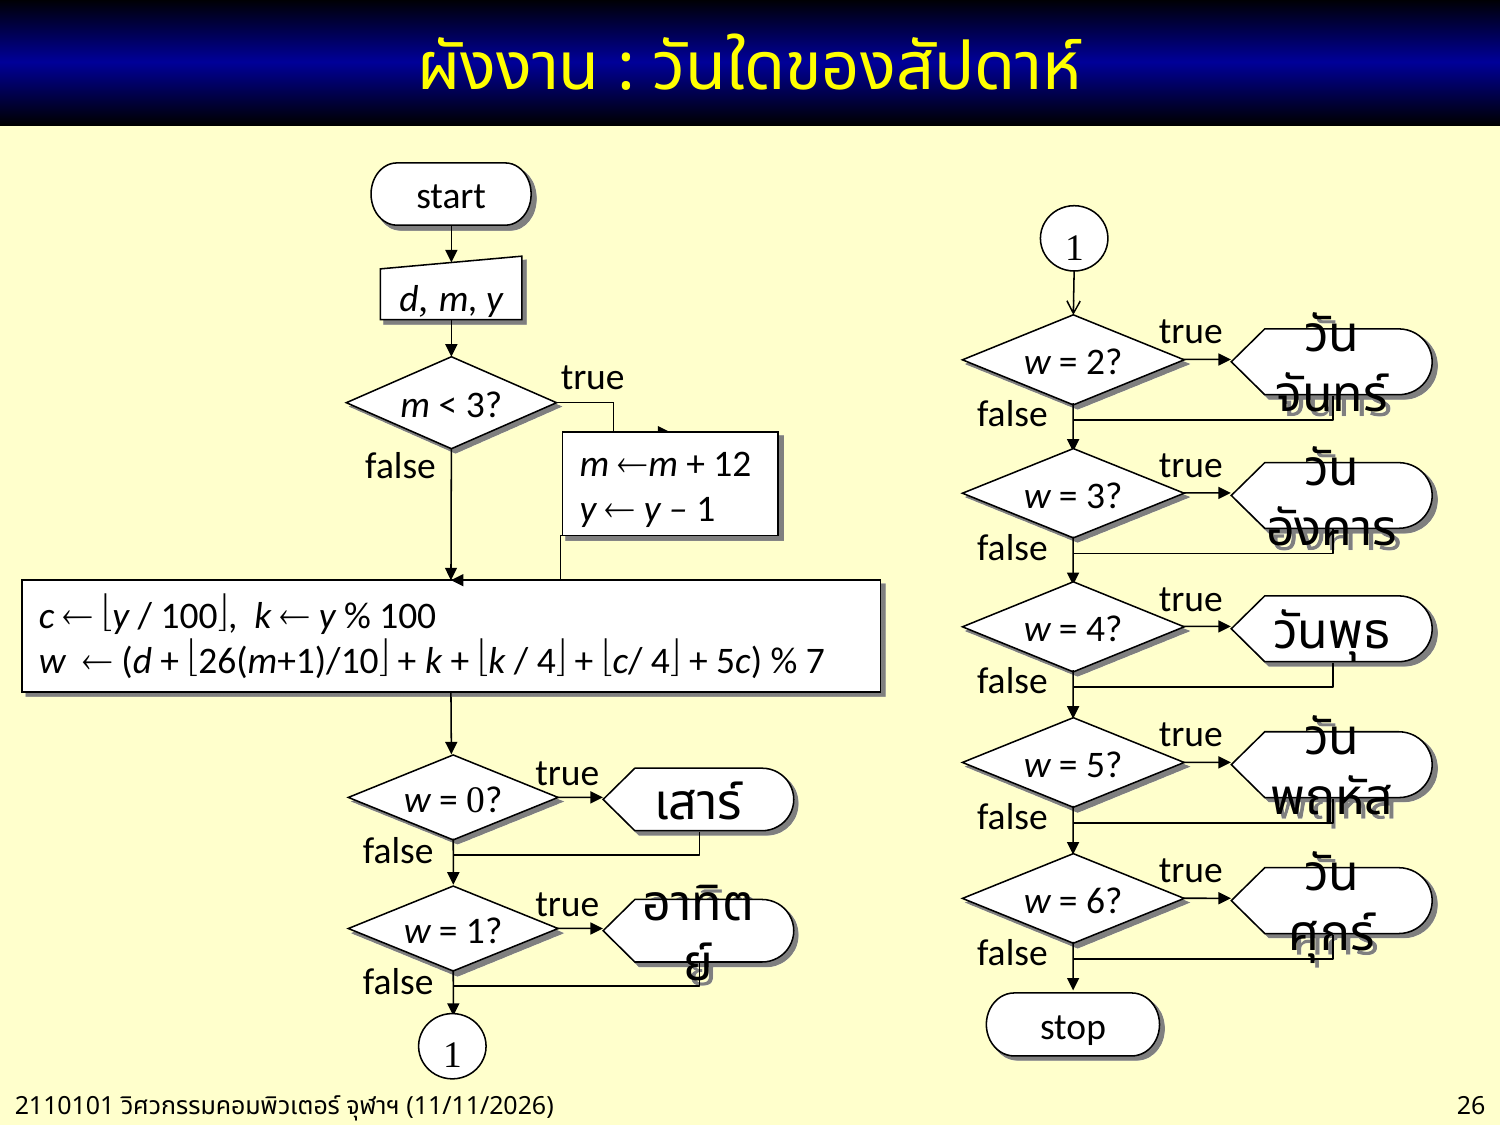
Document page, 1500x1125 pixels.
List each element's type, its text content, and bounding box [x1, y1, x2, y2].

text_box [21, 162, 881, 1080]
title ผังงาน : วันใดของสัปดาห์ [0, 0, 1500, 126]
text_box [961, 205, 1433, 1057]
